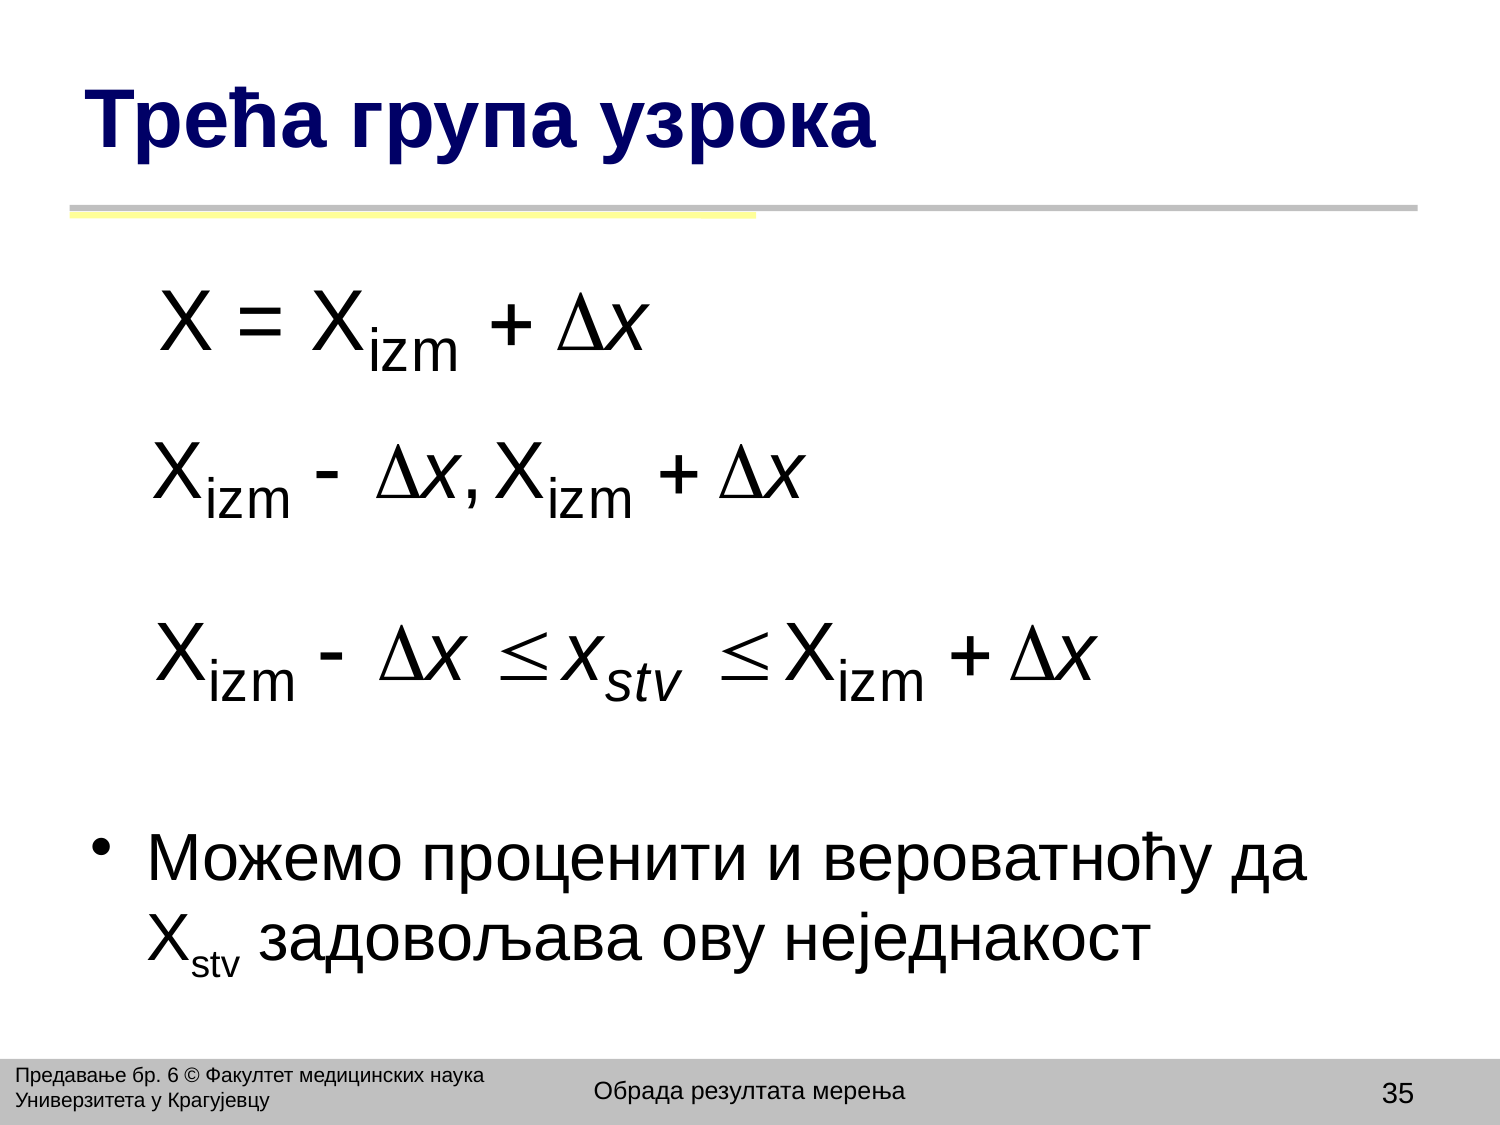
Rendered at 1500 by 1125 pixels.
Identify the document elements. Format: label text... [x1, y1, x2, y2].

footer Обрада резултата мерења [512, 1066, 988, 1125]
slide_number Предавање бр. 6 © Факултет медицинских наука Универзитета у Крагујевцу [0, 1053, 631, 1108]
slide_number 35 [1079, 1066, 1430, 1125]
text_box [136, 597, 1120, 723]
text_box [134, 416, 825, 540]
list Можемо проценити и вероватноћу да Xstv задовољава ову неједнакост [74, 246, 1426, 1023]
title Трећа група узрока [69, 19, 1426, 208]
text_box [139, 262, 674, 394]
